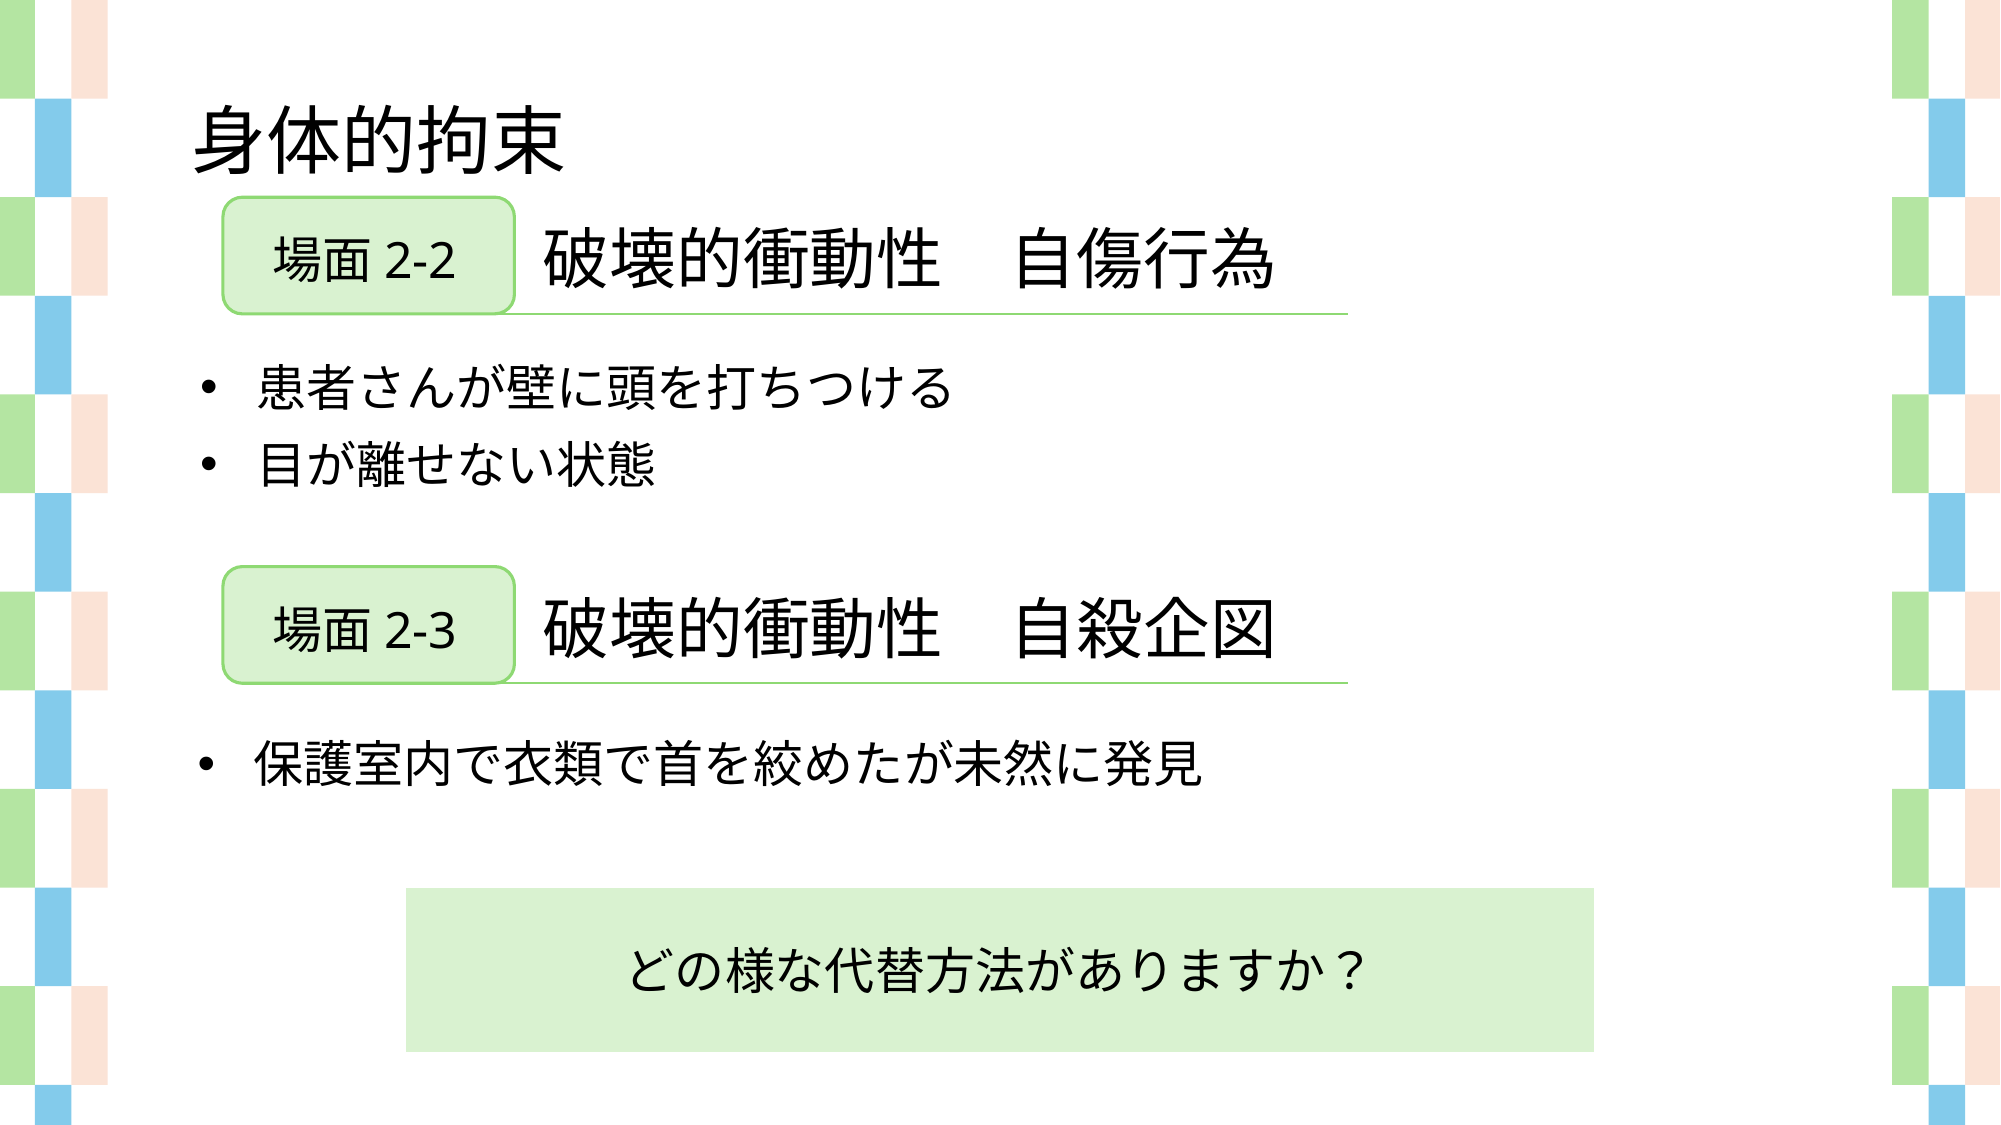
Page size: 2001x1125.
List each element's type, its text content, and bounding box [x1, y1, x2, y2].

text_box 場面2-2 [257, 221, 480, 297]
text_box 身体的拘束 [176, 85, 1891, 191]
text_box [0, 0, 109, 1125]
text_box 場面2-3 [257, 590, 480, 666]
text_box どの様な代替方法がありますか？ [311, 932, 1688, 1007]
text_box [221, 565, 516, 685]
text_box [221, 195, 516, 316]
text_box 保護室内で衣類で首を絞めたが未然に発見 [182, 725, 1854, 801]
text_box 破壊的衝動性 自傷行為 [528, 209, 1449, 305]
text_box [406, 1007, 1594, 1052]
text_box 破壊的衝動性 自殺企図 [528, 579, 1449, 674]
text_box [1891, 0, 2000, 1125]
text_box 患者さんが壁に頭を打ちつける 目が離せない状態 [185, 349, 1856, 501]
text_box [406, 888, 1594, 932]
